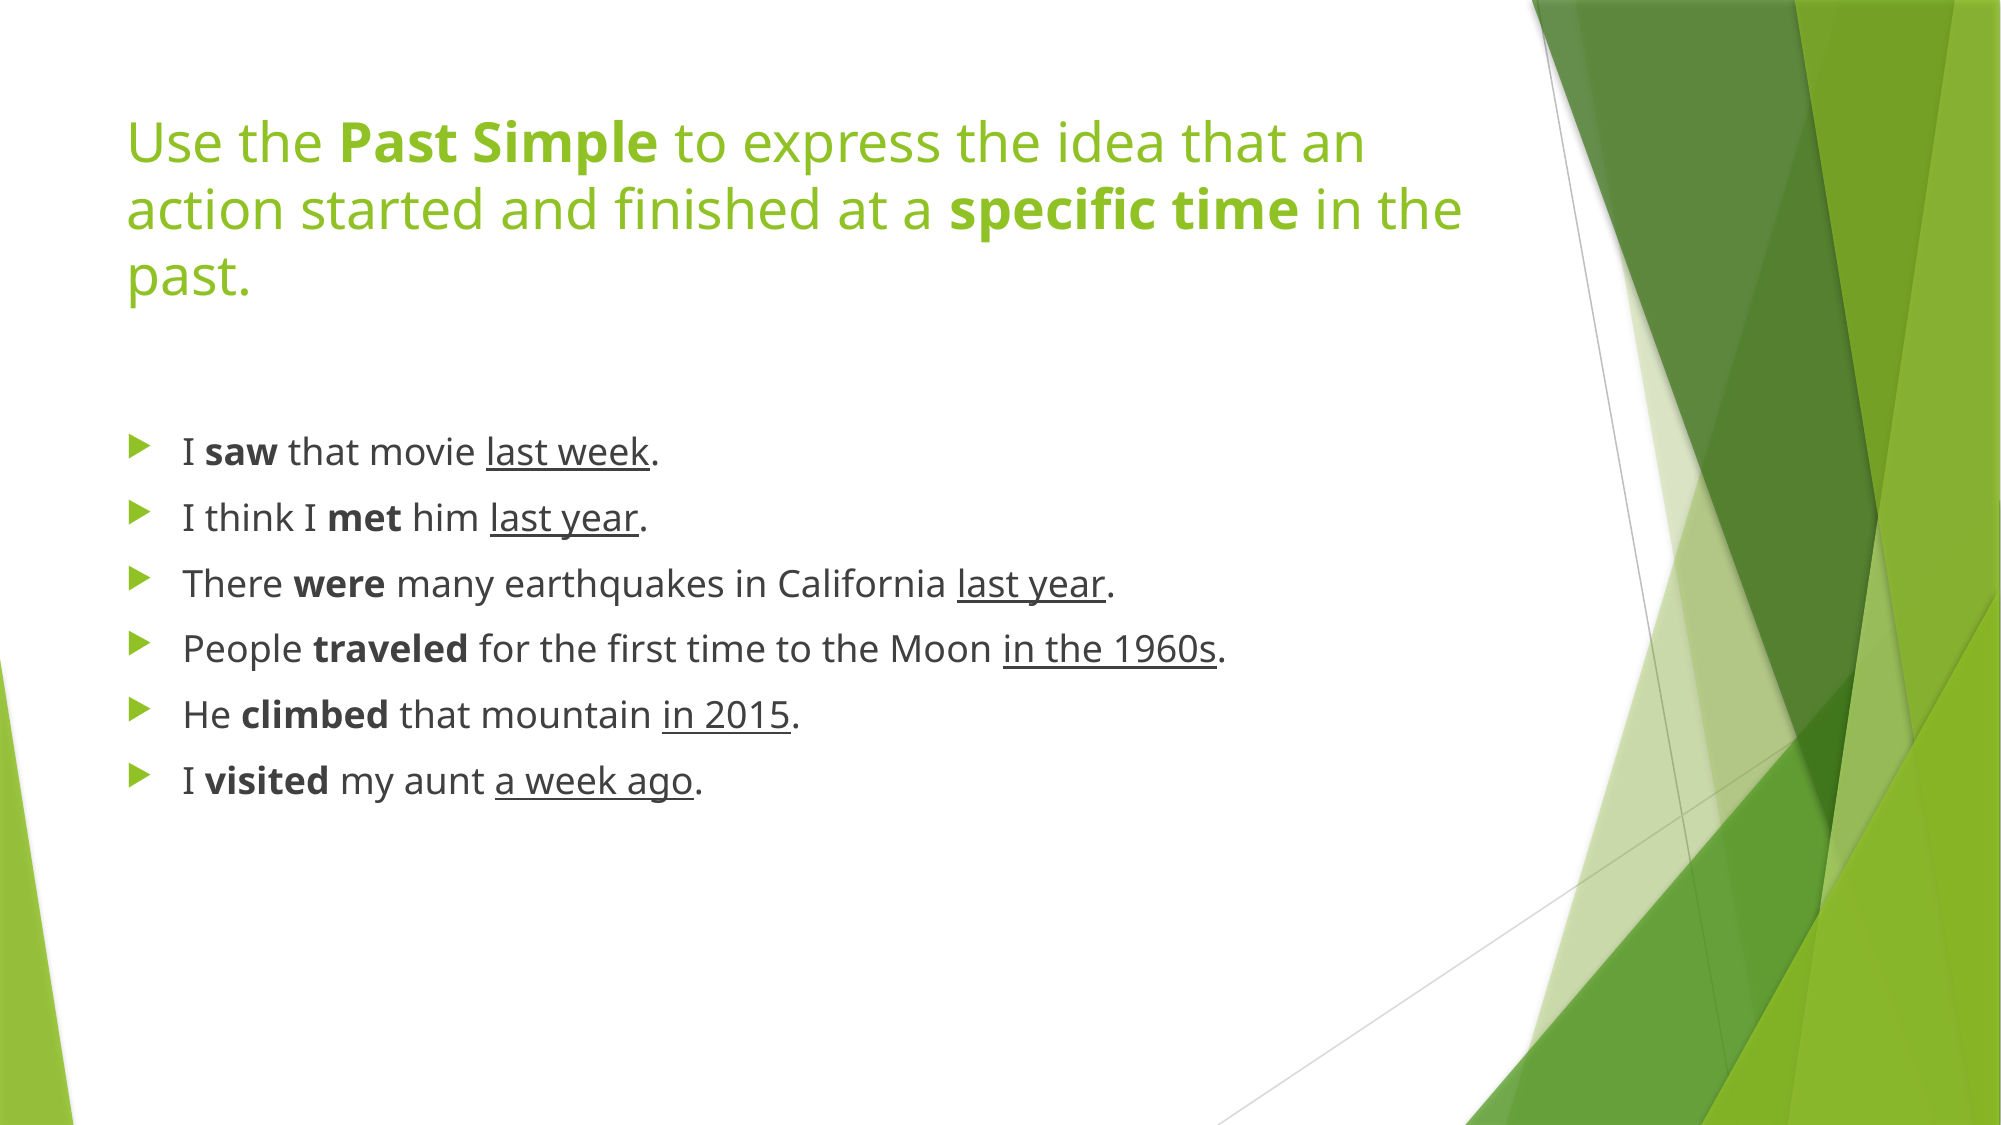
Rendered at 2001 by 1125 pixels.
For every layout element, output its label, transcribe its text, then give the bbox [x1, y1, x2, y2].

list I saw that movie last week. I think I met him last year. There were many earthquakes in California last year. People traveled for the first time to the Moon in the 1960s. He climbed that mountain in 2015. I visited my aunt a week ago. [111, 354, 1522, 992]
title Use the Past Simple to express the idea that an action started and finished at a specific time in the past. [111, 99, 1522, 317]
